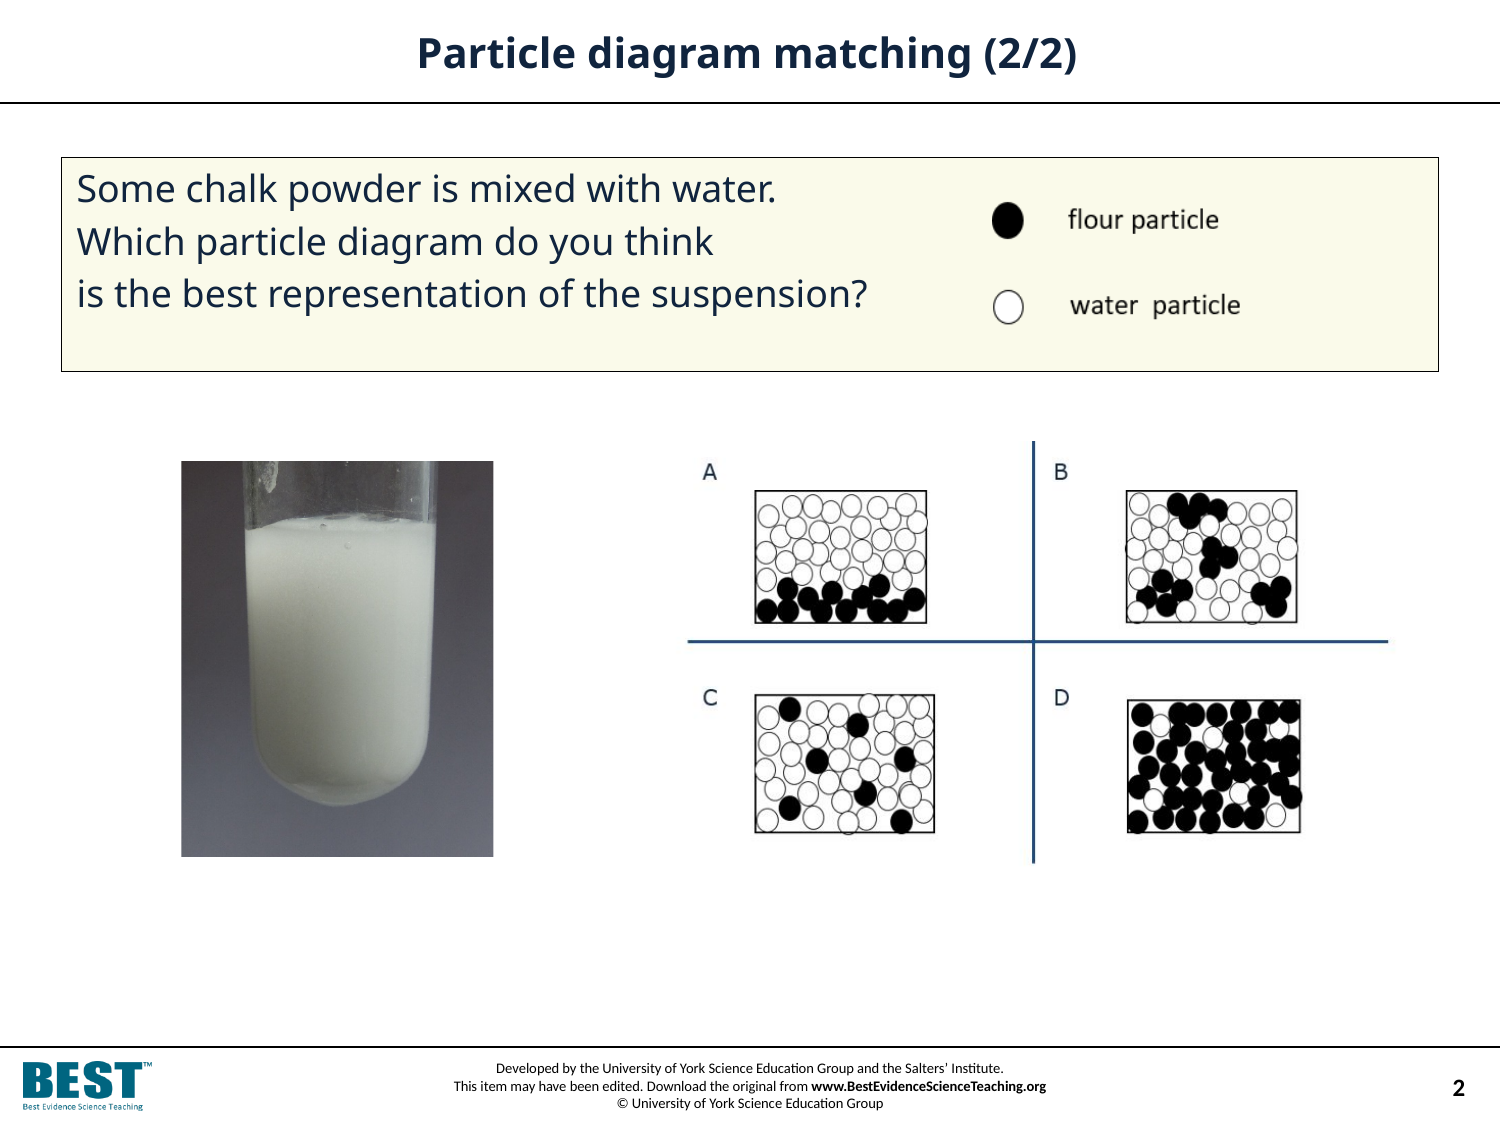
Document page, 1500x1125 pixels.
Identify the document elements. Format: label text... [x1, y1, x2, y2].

picture [23, 1061, 152, 1111]
text_box Some chalk powder is mixed with water. Which particle diagram do you think is the best representation of the suspension? [61, 157, 1439, 372]
picture [627, 441, 1481, 921]
title Particle diagram matching (2/2) [23, 4, 1471, 99]
picture [139, 461, 535, 857]
picture [991, 192, 1344, 341]
slide_number 2 [1130, 1061, 1481, 1111]
